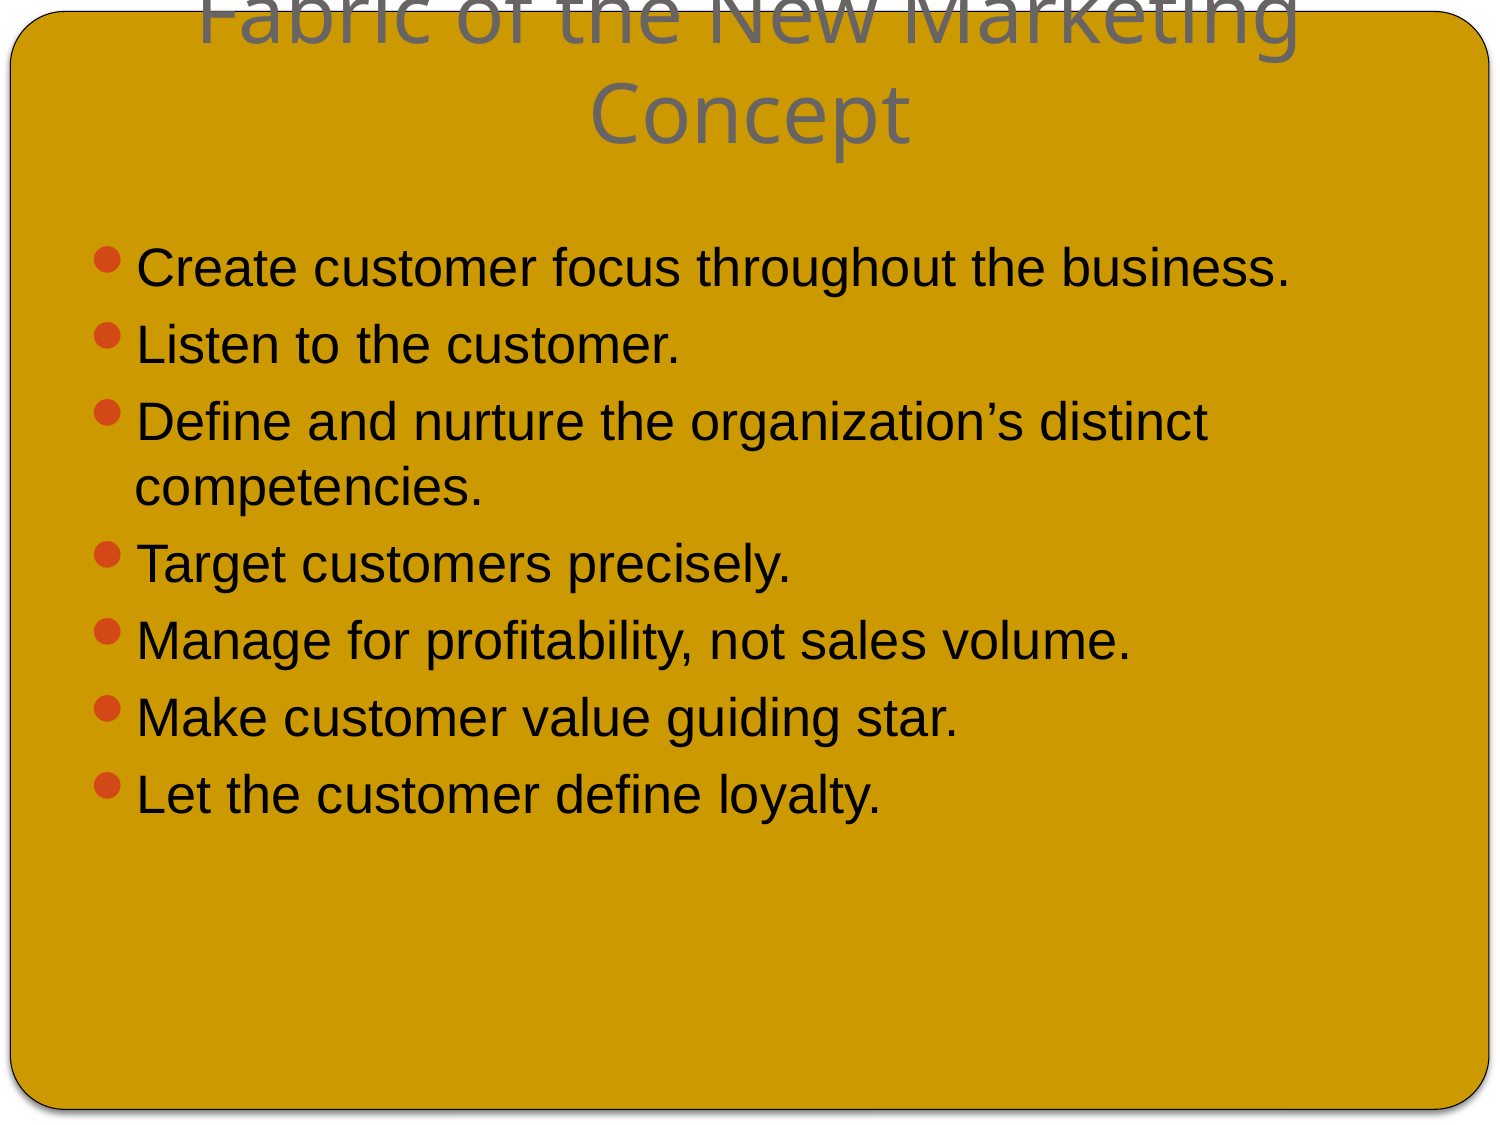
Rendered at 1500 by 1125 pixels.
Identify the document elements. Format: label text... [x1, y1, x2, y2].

list Create customer focus throughout the business. Listen to the customer. Define and nurture the organization’s distinct competencies. Target customers precisely. Manage for profitability, not sales volume. Make customer value guiding star. Let the customer define loyalty. [74, 224, 1426, 1063]
title Fabric of the New Marketing Concept [74, 44, 1426, 176]
